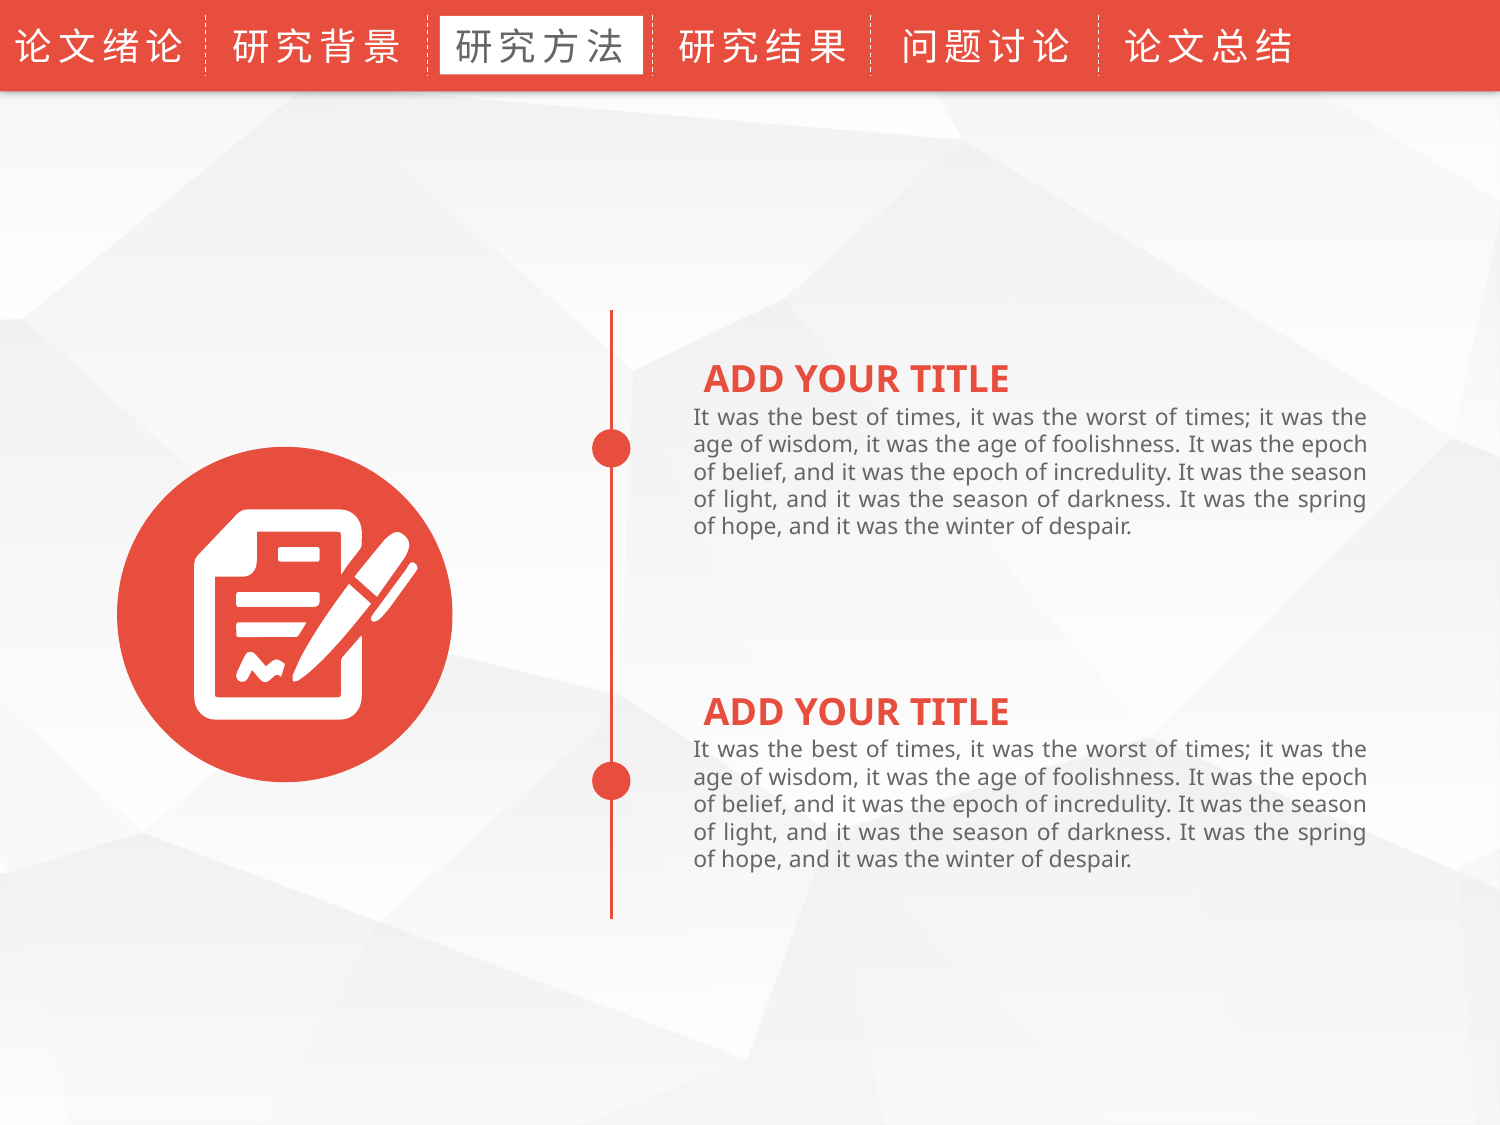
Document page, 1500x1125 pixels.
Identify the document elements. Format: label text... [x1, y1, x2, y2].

text_box It was the best of times, it was the worst of times; it was the age of wisdom, it was the age of foolishness. It was the epoch of belief, and it was the epoch of incredulity. It was the season of light, and it was the season of darkness. It was the spring of hope, and it was the winter of despair. [678, 727, 1383, 880]
picture [0, 92, 1500, 1125]
text_box 研究结果 [871, 15, 876, 76]
text_box [418, 510, 454, 719]
text_box [116, 445, 417, 784]
text_box ADD YOUR TITLE [678, 347, 1035, 408]
text_box 研究背景 [213, 15, 420, 76]
text_box 论文绪论 [0, 15, 211, 76]
text_box 研究方法 [440, 15, 652, 76]
text_box It was the best of times, it was the worst of times; it was the age of wisdom, it was the age of foolishness. It was the epoch of belief, and it was the epoch of incredulity. It was the season of light, and it was the season of darkness. It was the spring of hope, and it was the winter of despair. [678, 394, 1383, 547]
text_box ADD YOUR TITLE [678, 680, 1035, 740]
text_box [0, 0, 1500, 92]
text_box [593, 310, 630, 919]
text_box 论文总结 [1109, 15, 1322, 76]
text_box 研究结果 [663, 15, 870, 76]
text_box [194, 509, 418, 720]
text_box 问题讨论 [886, 15, 1098, 76]
